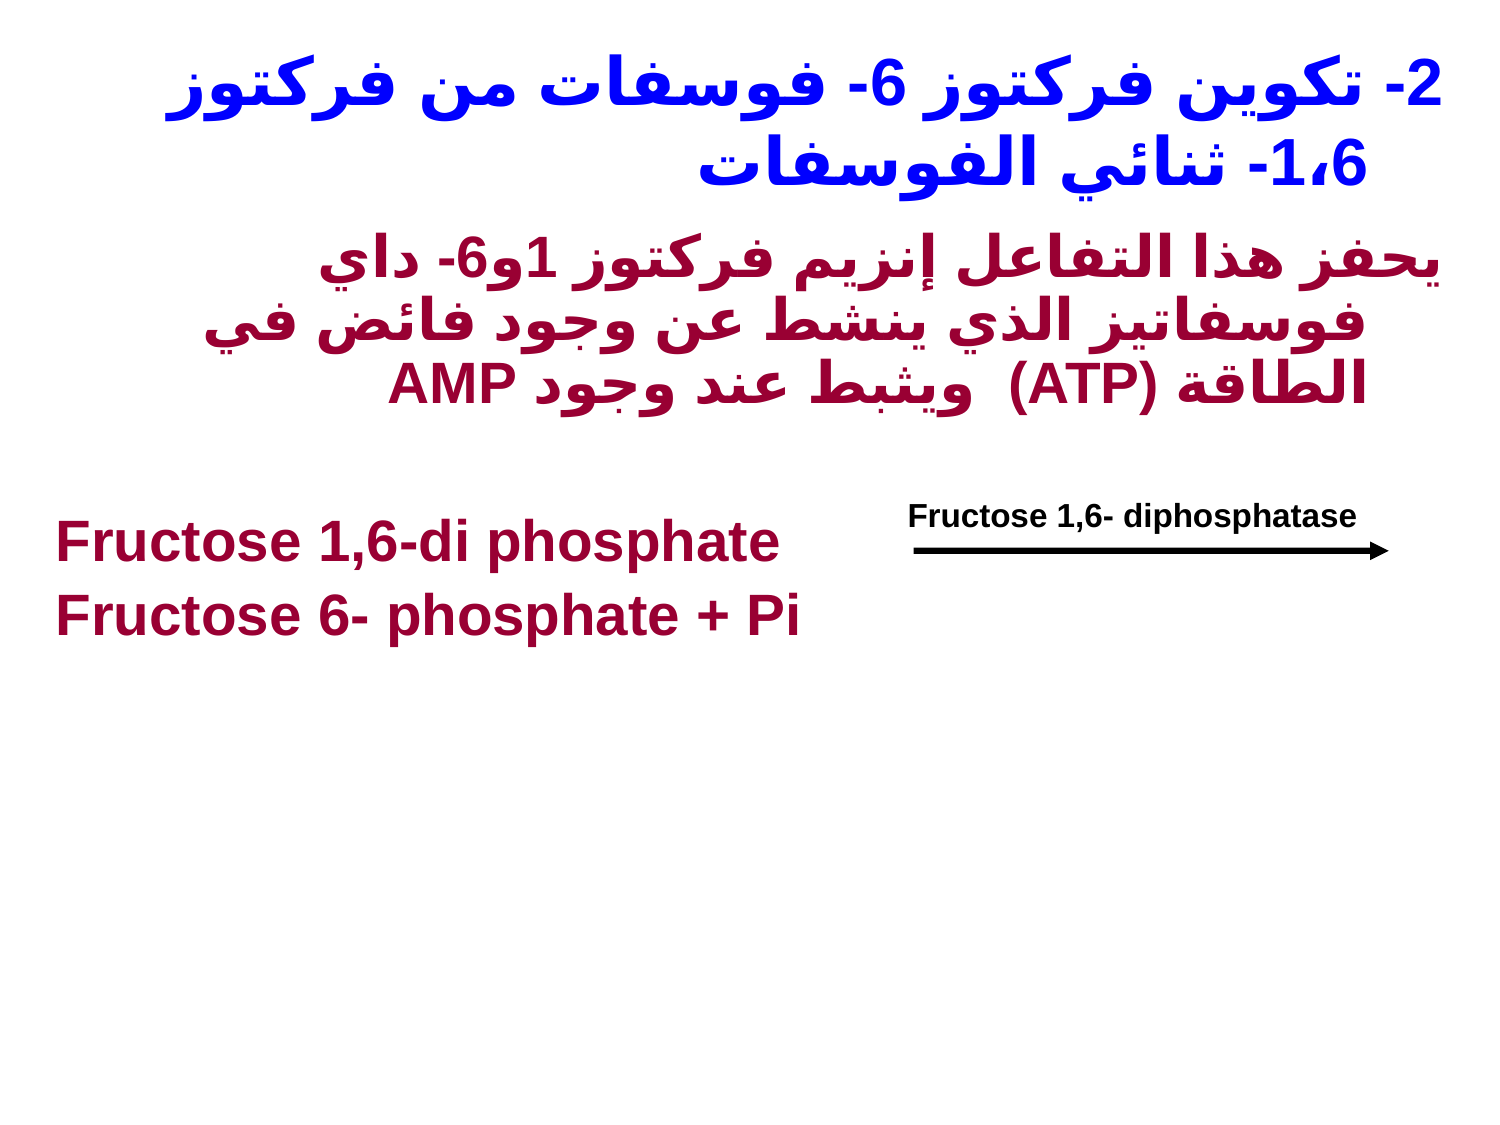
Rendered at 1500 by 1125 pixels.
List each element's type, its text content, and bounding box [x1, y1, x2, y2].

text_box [40, 486, 1460, 669]
list 2- تكوين فركتوز 6- فوسفات من فركتوز 1،6- ثنائي الفوسفات [40, 30, 1460, 150]
text_box يحفز هذا التفاعل إنزيم فركتوز 1و6- داي فوسفاتيز الذي ينشط عن وجود فائض في الطاقة (ATP) ويثبط عند وجود AMP [41, 220, 1459, 362]
